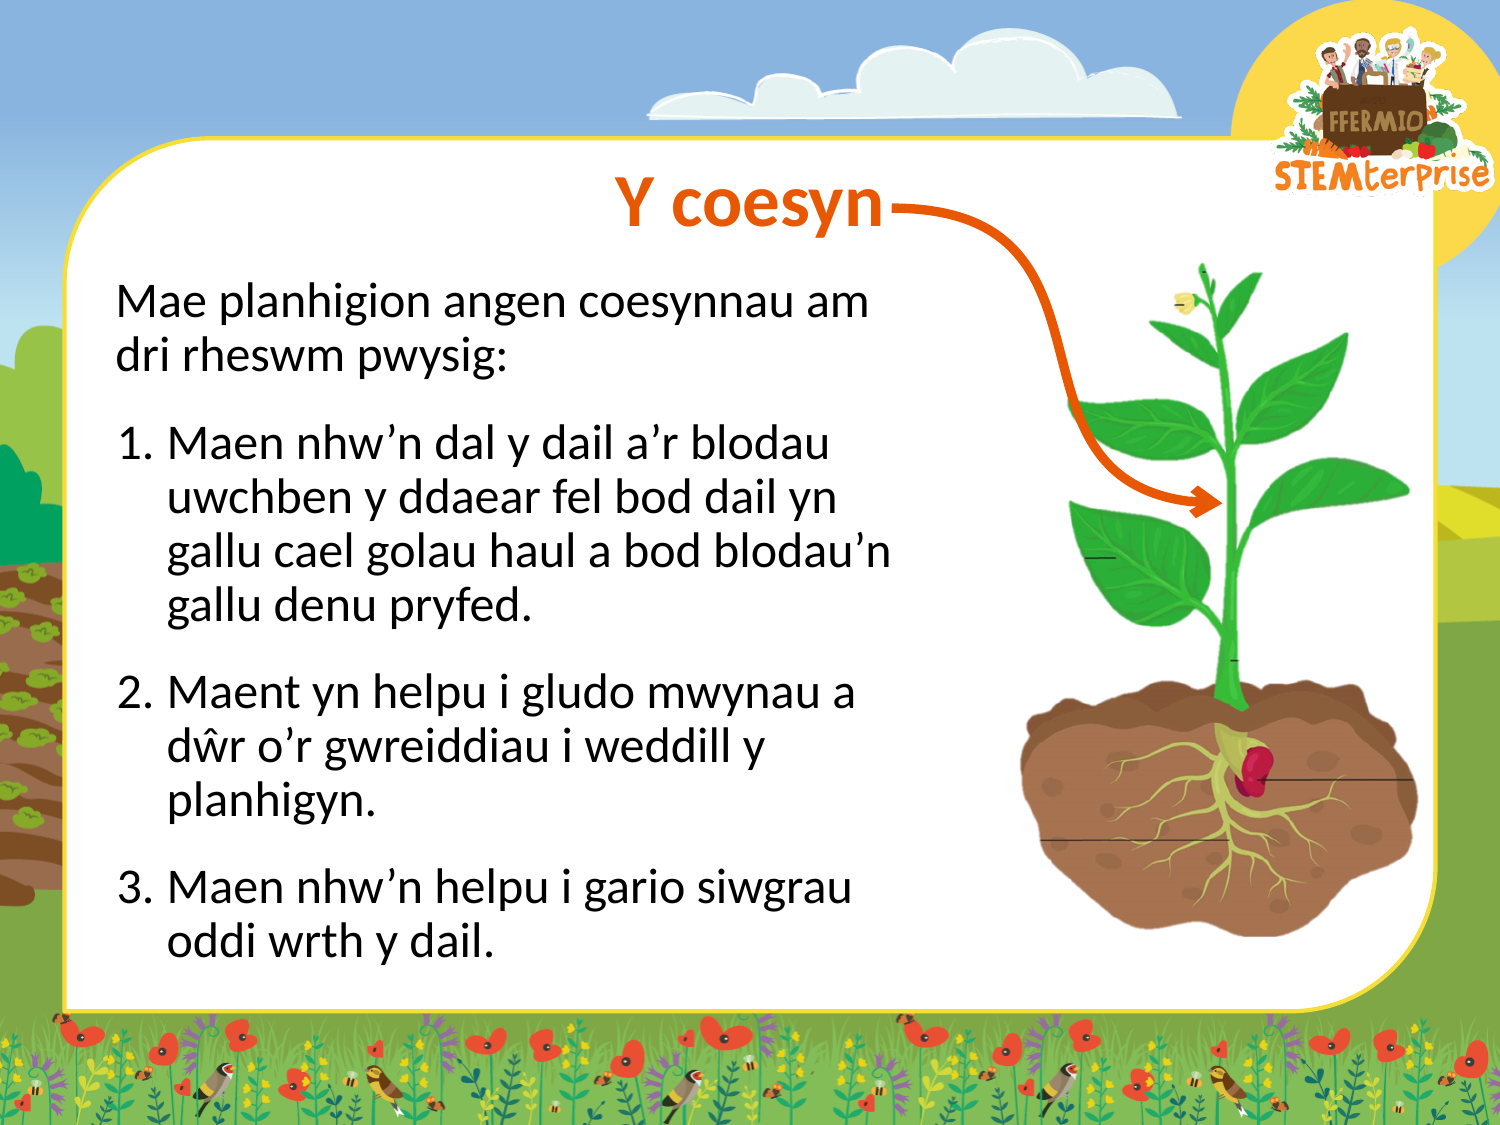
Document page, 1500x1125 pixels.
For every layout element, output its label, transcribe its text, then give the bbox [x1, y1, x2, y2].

picture [0, 0, 1500, 1125]
title Y coesyn [218, 137, 1282, 256]
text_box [891, 207, 1223, 504]
list Mae planhigion angen coesynnau am dri rheswm pwysig: Maen nhw’n dal y dail a’r blodau uwchben y ddaear fel bod dail yn gallu cael golau haul a bod blodau’n gallu denu pryfed. Maent yn helpu i gludo mwynau a dŵr o’r gwreiddiau i weddill y planhigyn. Maen nhw’n helpu i gario siwgrau oddi wrth y dail. [100, 267, 928, 965]
